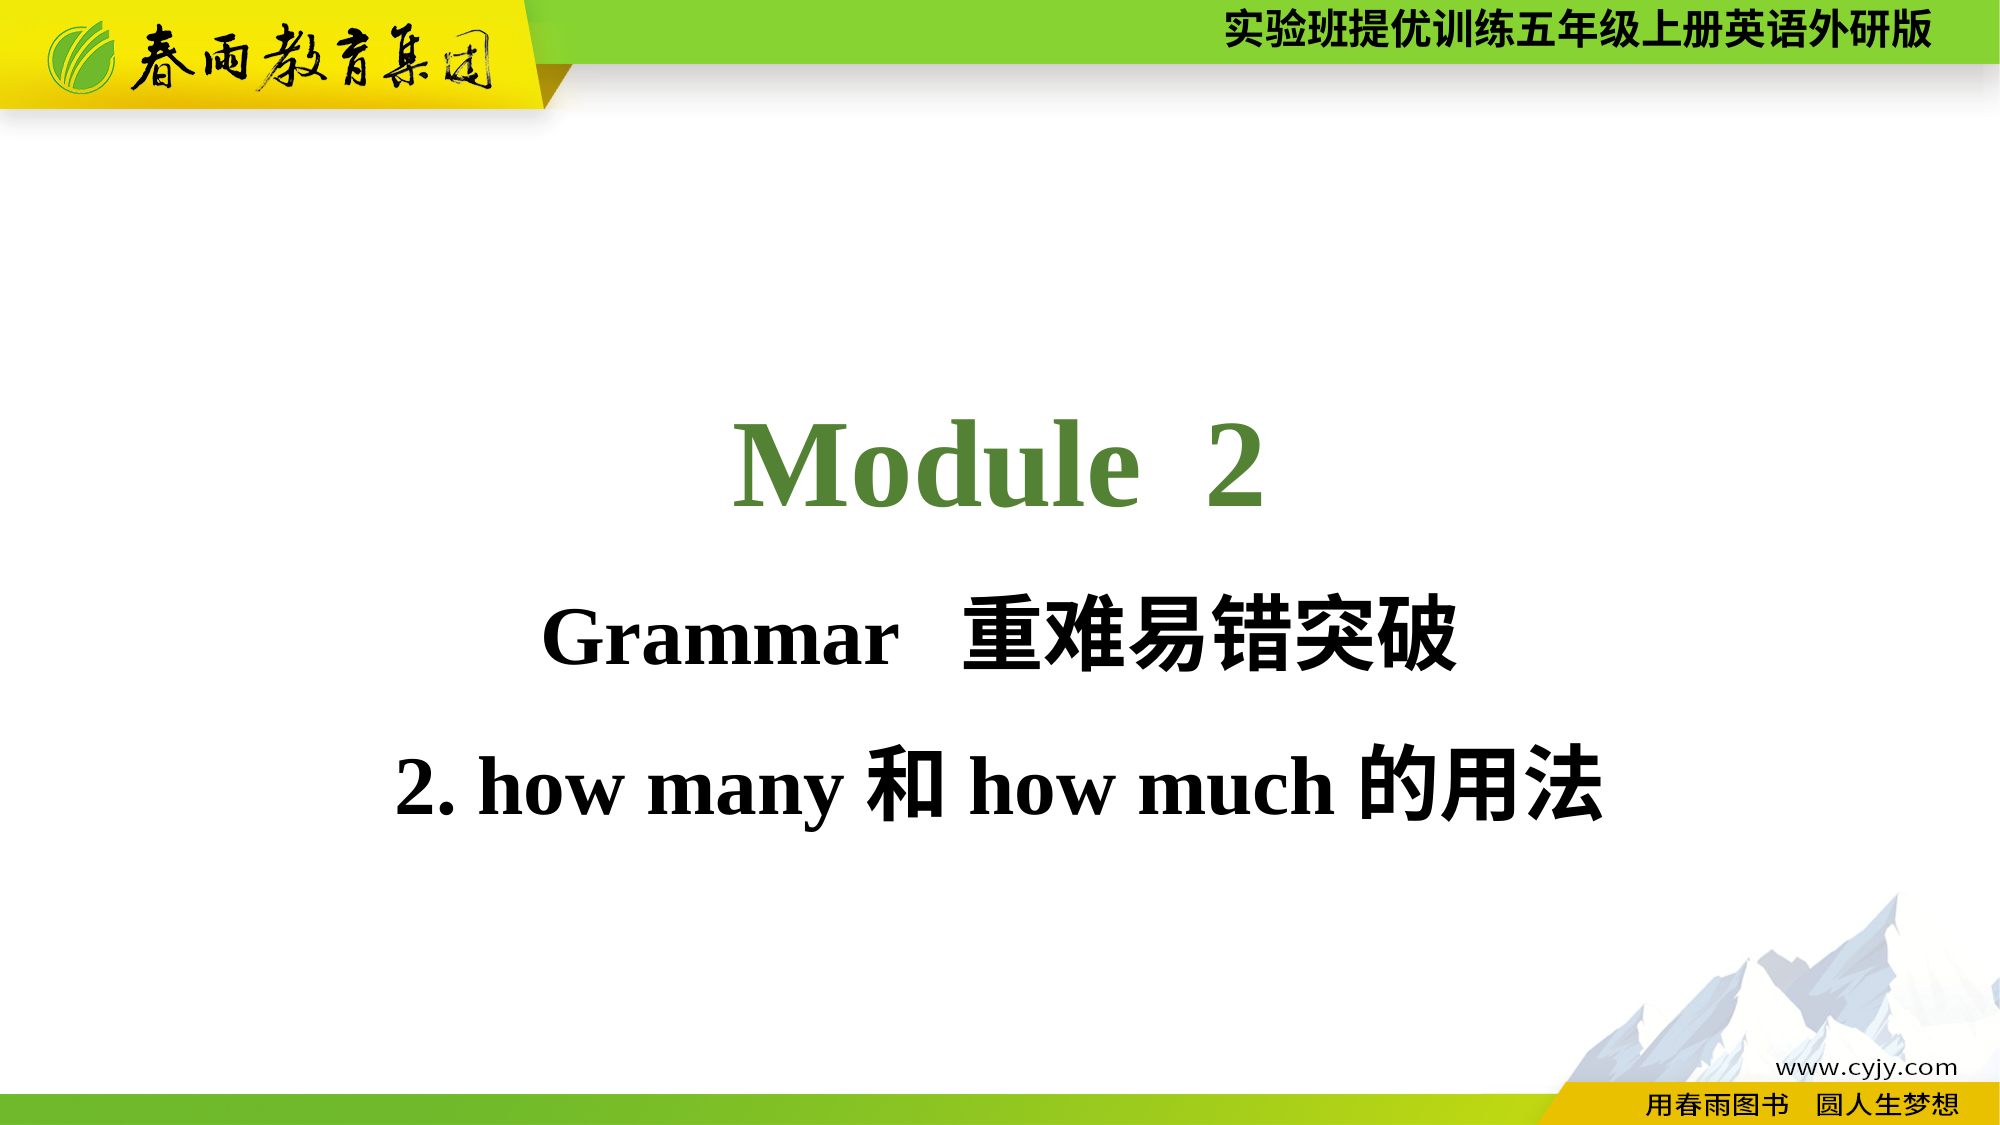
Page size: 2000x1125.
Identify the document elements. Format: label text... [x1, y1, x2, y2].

text_box Module 2 Grammar 重难易错突破 2. how many和how much的用法 [0, 298, 2000, 839]
picture [0, 0, 2000, 298]
picture [0, 839, 2000, 1125]
